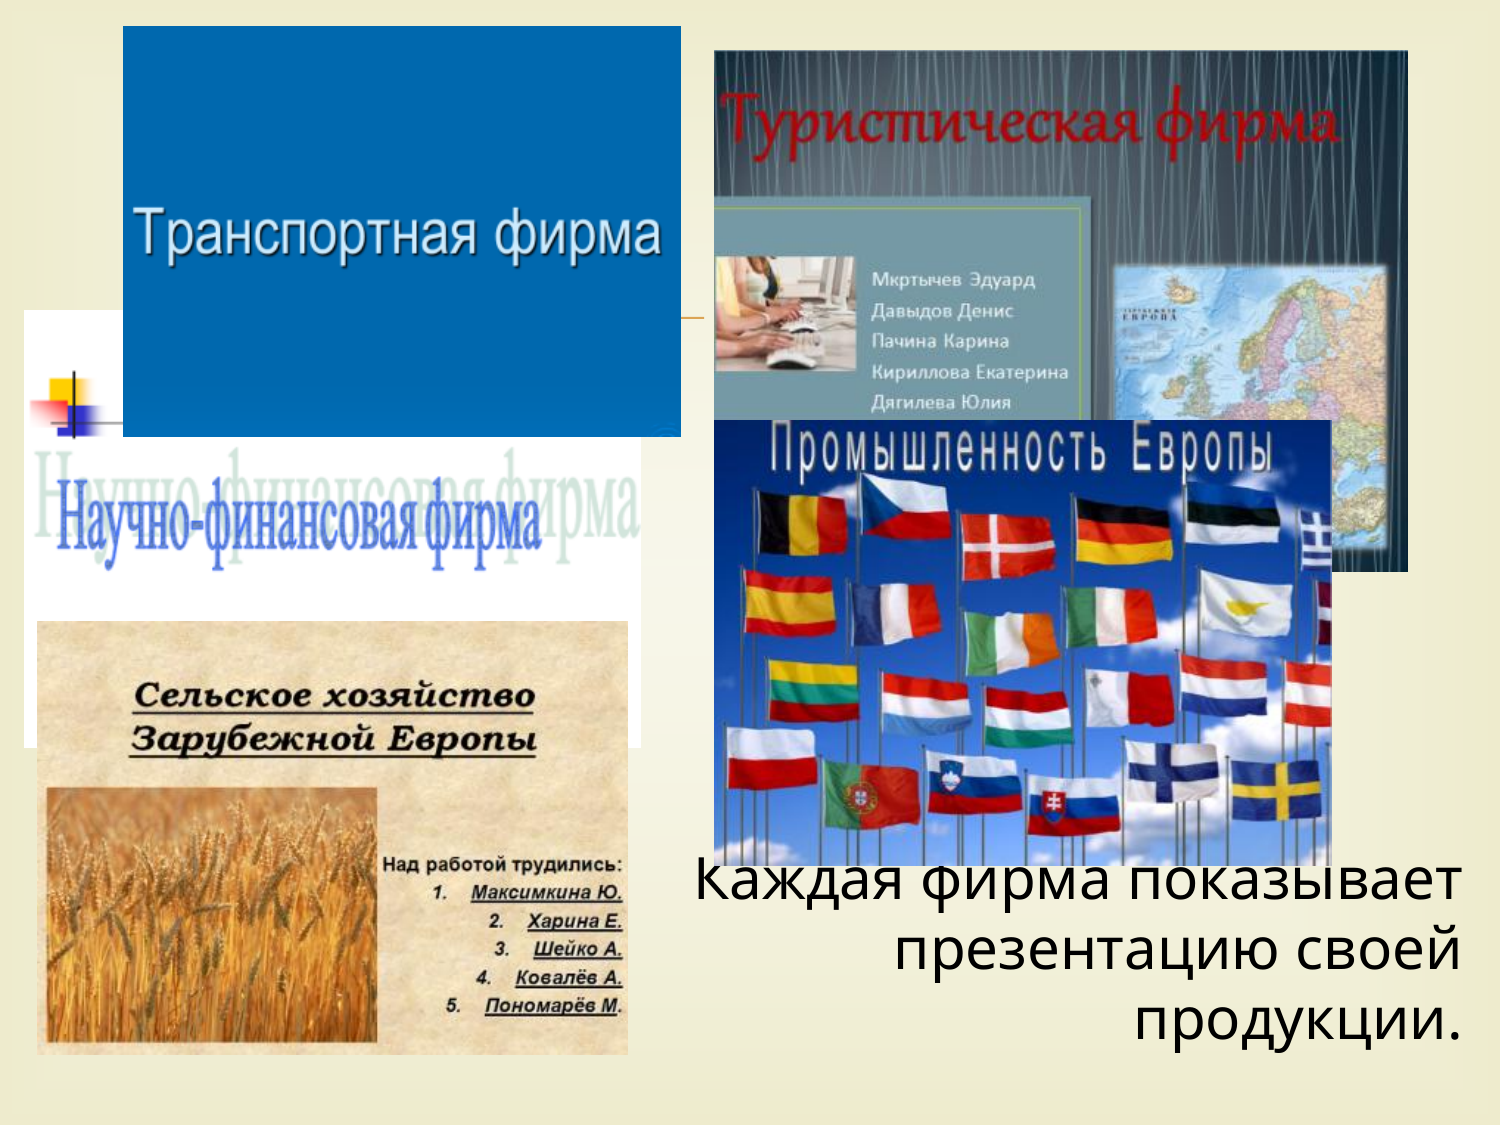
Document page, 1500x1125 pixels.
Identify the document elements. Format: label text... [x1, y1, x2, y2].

title Каждая фирма показывает презентацию своей продукции. [537, 893, 1478, 1069]
picture [713, 49, 1409, 866]
picture [23, 26, 681, 1056]
